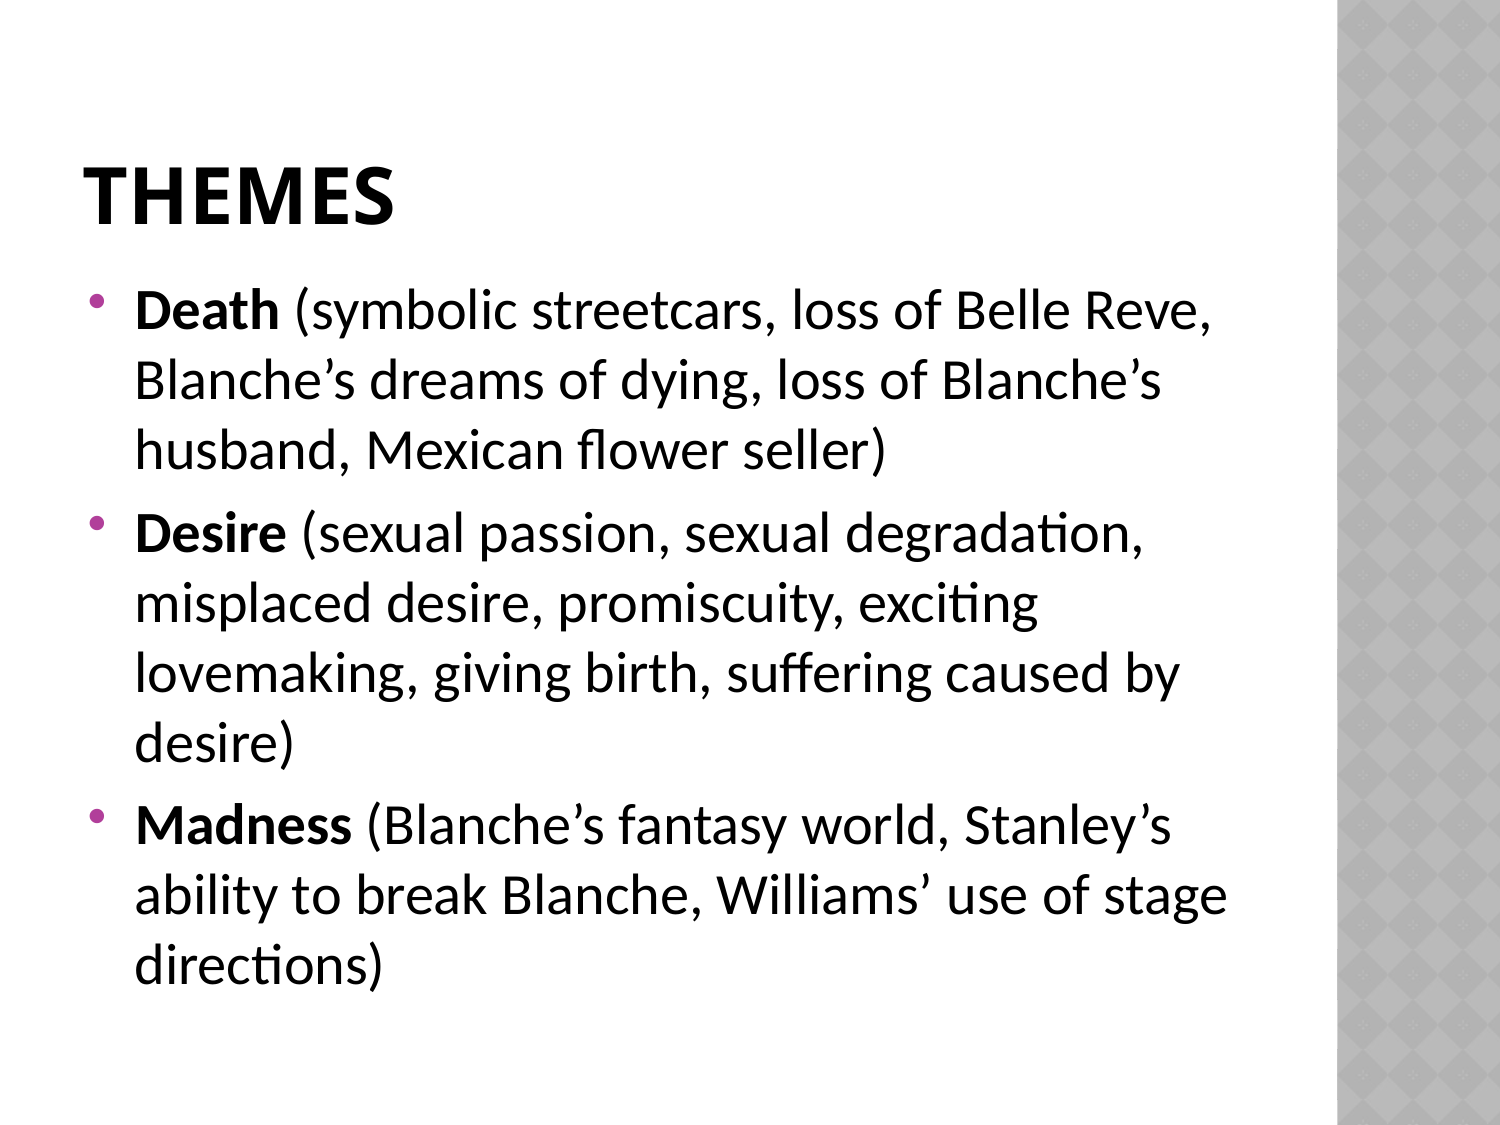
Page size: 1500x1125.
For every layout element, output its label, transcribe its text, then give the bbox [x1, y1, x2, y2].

list Death (symbolic streetcars, loss of Belle Reve, Blanche’s dreams of dying, loss of Blanche’s husband, Mexican flower seller) Desire (sexual passion, sexual degradation, misplaced desire, promiscuity, exciting lovemaking, giving birth, suffering caused by desire) Madness (Blanche’s fantasy world, Stanley’s ability to break Blanche, Williams’ use of stage directions) [75, 264, 1263, 1059]
title Themes [75, 52, 1263, 240]
